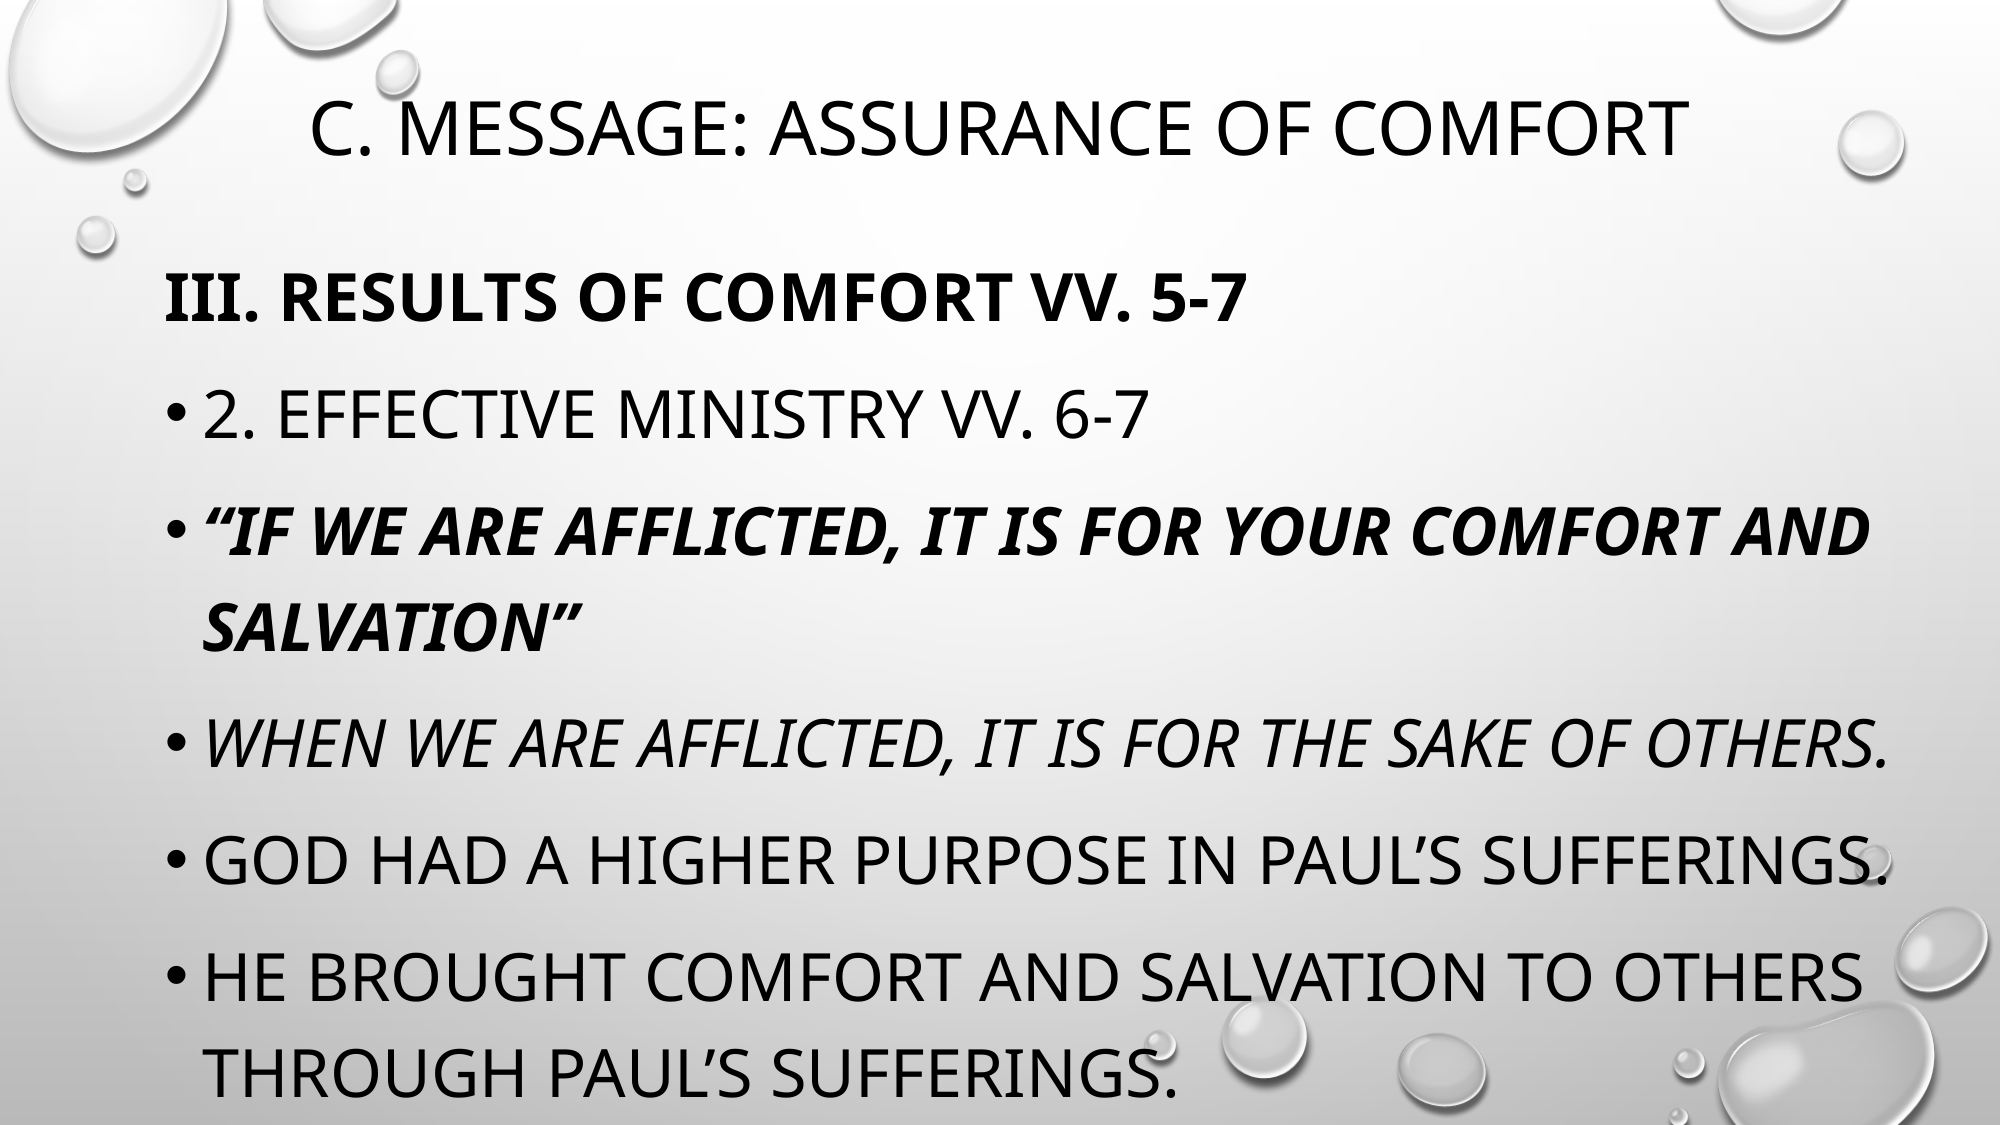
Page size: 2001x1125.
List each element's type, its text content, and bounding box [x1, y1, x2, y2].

title c. message: assurance of comfort [149, 0, 1850, 231]
picture [0, 0, 2000, 1125]
list III. results of comfort vv. 5-7 2. effective ministry vv. 6-7 “If we are afflicted, it is for your comfort and salvation” When we are afflicted, it is for the sake of others. God had a higher purpose in paul’s sufferings. He brought comfort and salvation to others through Paul’s sufferings. [149, 231, 1962, 794]
